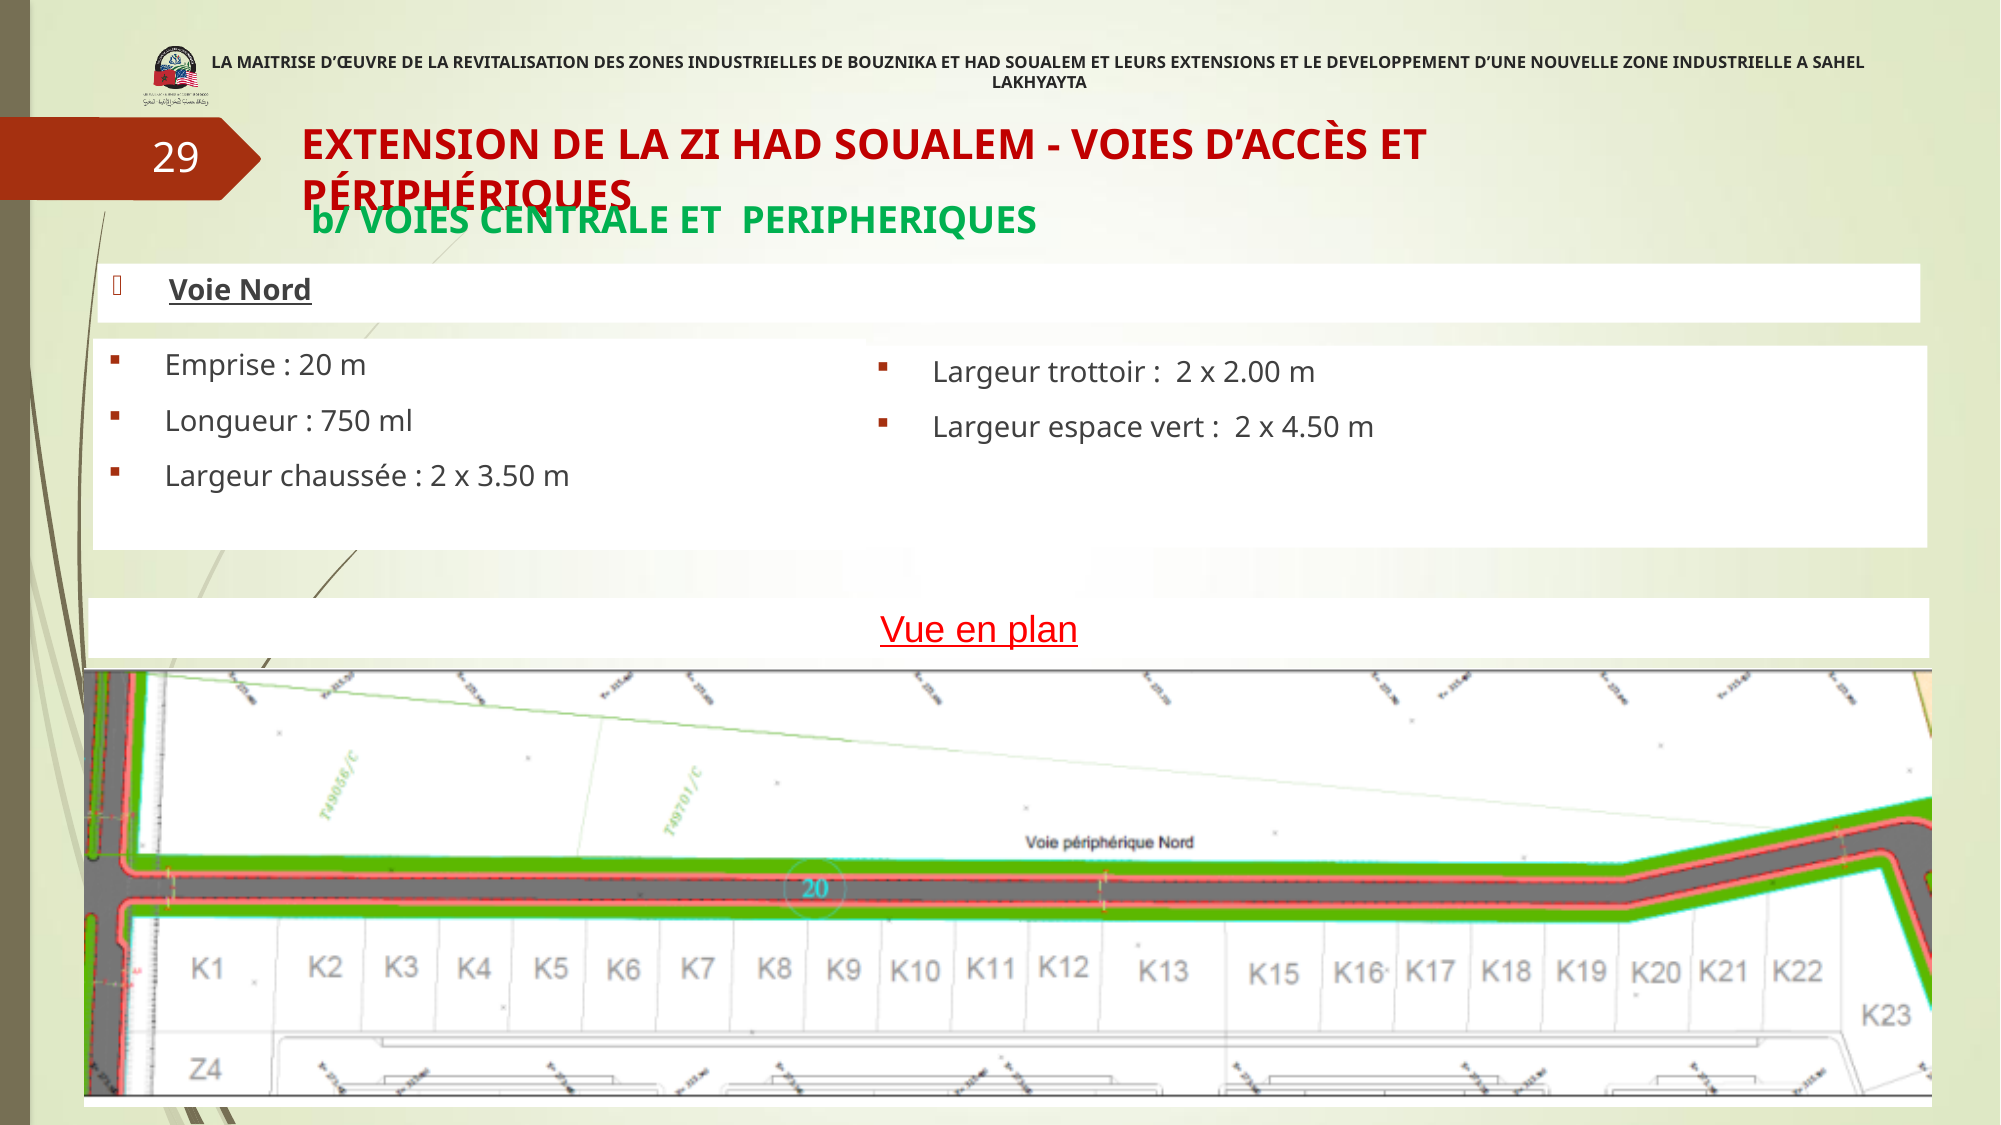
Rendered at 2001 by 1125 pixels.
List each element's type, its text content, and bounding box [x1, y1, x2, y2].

picture [203, 550, 354, 598]
text_box EXTENSION DE LA ZI HAD SOUALEM - VOIES D’ACCÈS ET PÉRIPHÉRIQUES [287, 113, 1750, 207]
text_box Vue en plan [88, 598, 1930, 658]
list Emprise : 20 m Longueur : 750 ml Largeur chaussée : 2 x 3.50 m [93, 338, 866, 550]
text_box Largeur trottoir : 2 x 2.00 m Largeur espace vert : 2 x 4.50 m [861, 345, 1928, 548]
text_box Voie Nord [97, 263, 1921, 323]
text_box b/ VOIES CENTRALE ET PERIPHERIQUES [296, 188, 1066, 255]
slide_number 29 [87, 129, 216, 189]
text_box LA MAITRISE D’ŒUVRE DE LA REVITALISATION DES ZONES INDUSTRIELLES DE BOUZNIKA ET HAD SOUALEM ET LEURS EXTENSIONS ET LE DEVELOPPEMENT D’UNE NOUVELLE ZONE INDUSTRIELLE A SAHEL LAKHYAYTA [214, 44, 1889, 113]
picture [30, 0, 2001, 1125]
